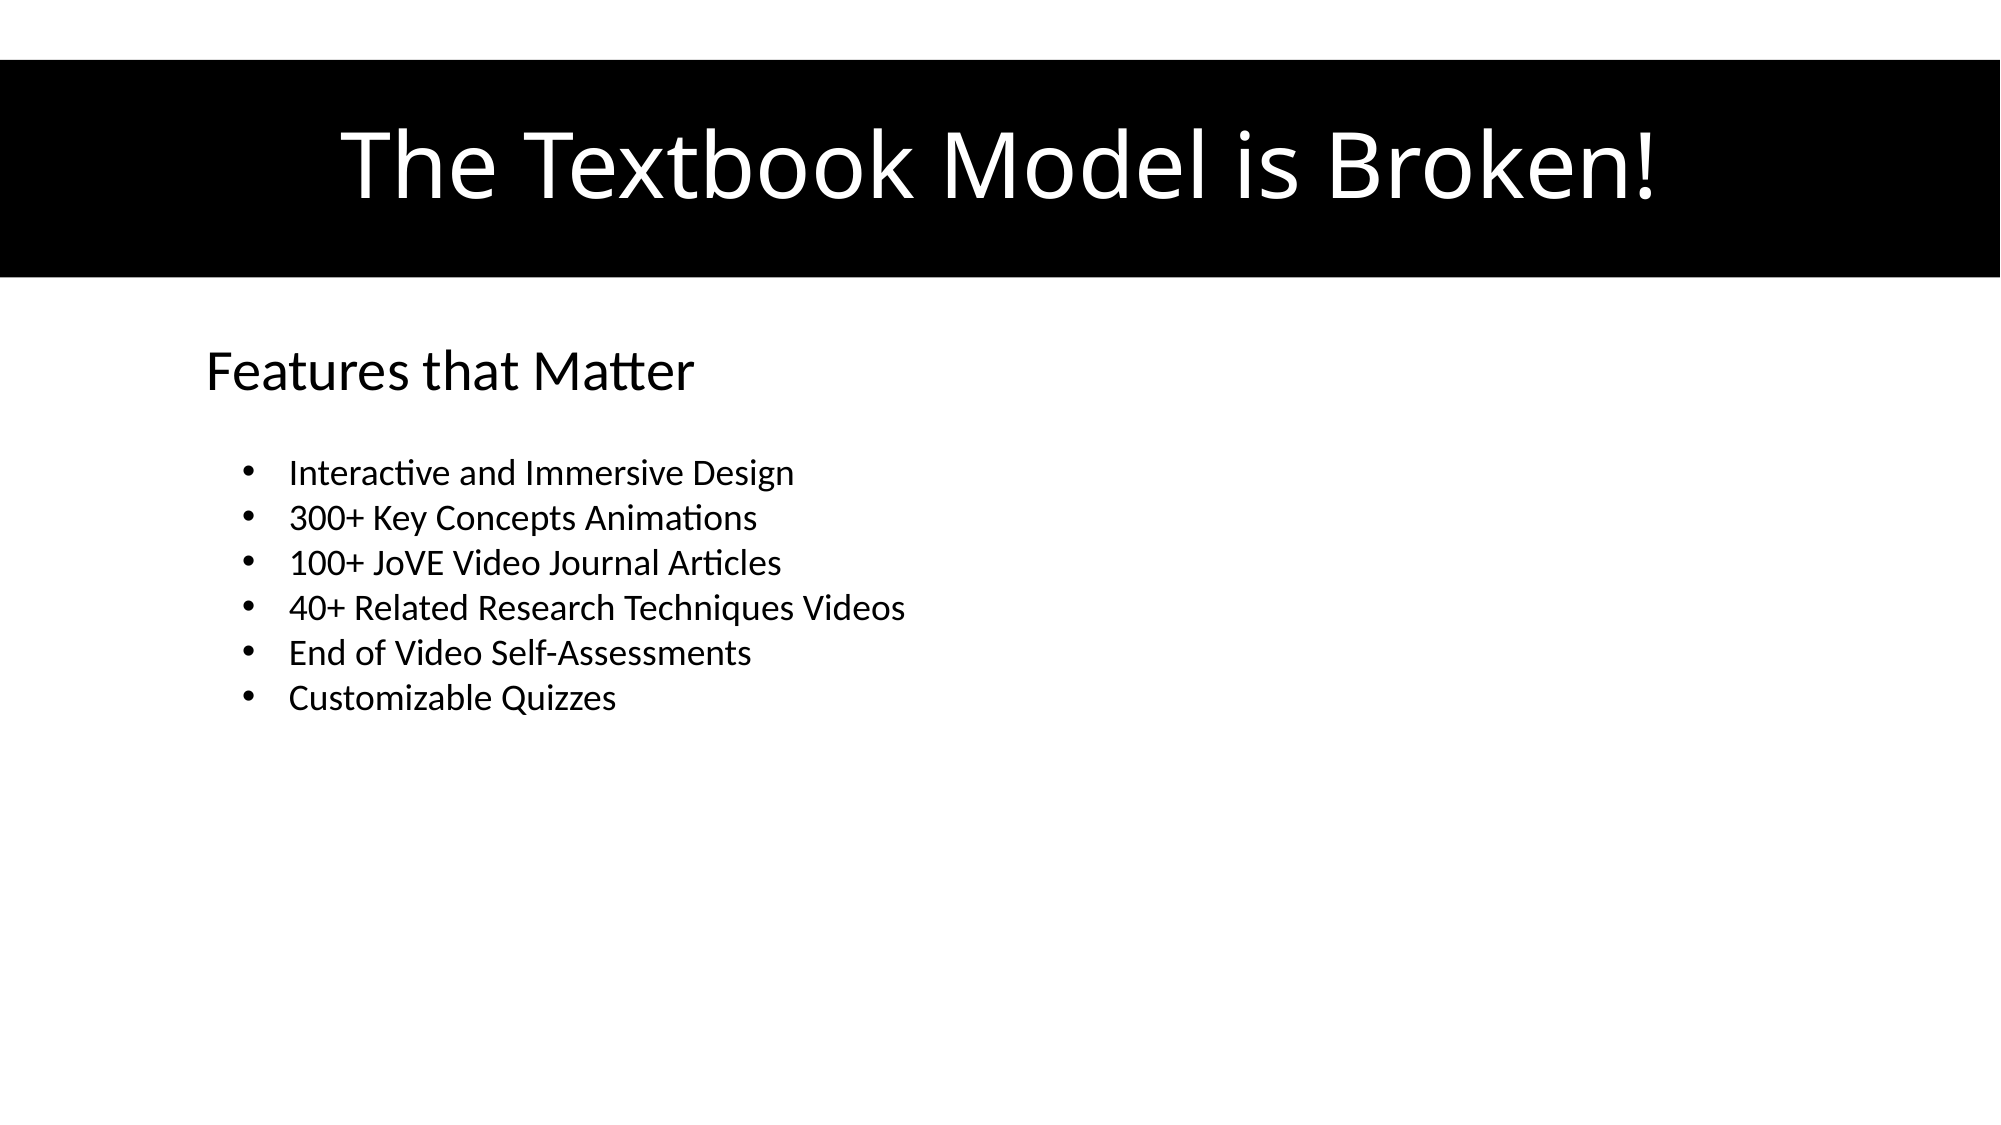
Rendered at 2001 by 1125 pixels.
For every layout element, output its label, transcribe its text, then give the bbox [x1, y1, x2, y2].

text_box Interactive and Immersive Design 300+ Key Concepts Animations 100+ JoVE Video Journal Articles 40+ Related Research Techniques Videos End of Video Self-Assessments Customizable Quizzes [227, 440, 1255, 726]
title The Textbook Model is Broken! [0, 59, 2000, 278]
text_box Features that Matter [191, 324, 815, 410]
